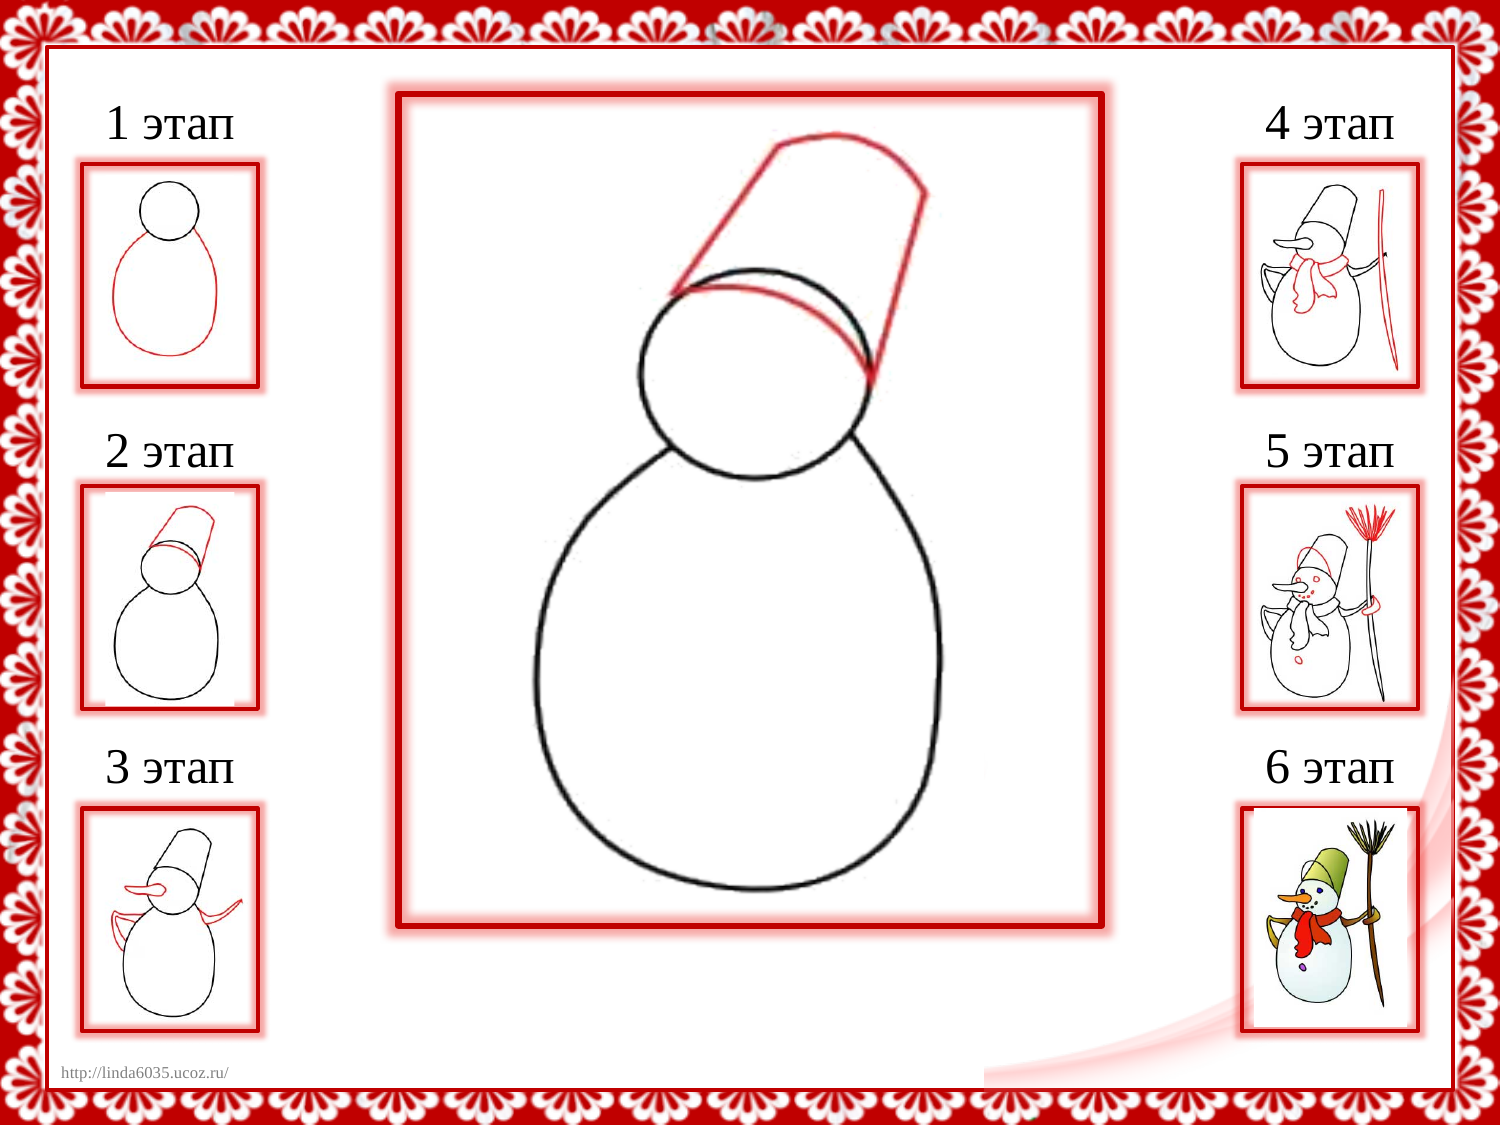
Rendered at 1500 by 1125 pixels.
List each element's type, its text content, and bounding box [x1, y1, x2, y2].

text_box [80, 806, 260, 1033]
text_box [80, 484, 260, 711]
text_box 2 этап [82, 410, 258, 485]
text_box [80, 162, 260, 389]
picture [1241, 491, 1413, 704]
text_box [1406, 806, 1420, 1033]
text_box 1 этап [82, 81, 258, 157]
text_box [1240, 162, 1420, 389]
text_box 5 этап [1242, 410, 1418, 485]
text_box 3 этап [82, 726, 258, 802]
text_box [396, 92, 1104, 928]
picture [1253, 175, 1404, 376]
picture [93, 820, 250, 1028]
picture [105, 491, 235, 706]
picture [105, 175, 235, 376]
text_box [1240, 806, 1254, 1033]
text_box 6 этап [1242, 726, 1418, 802]
text_box 4 этап [1242, 81, 1418, 157]
picture [0, 0, 1500, 1125]
picture [503, 81, 1009, 916]
picture [1253, 808, 1408, 1027]
text_box [1240, 484, 1420, 711]
